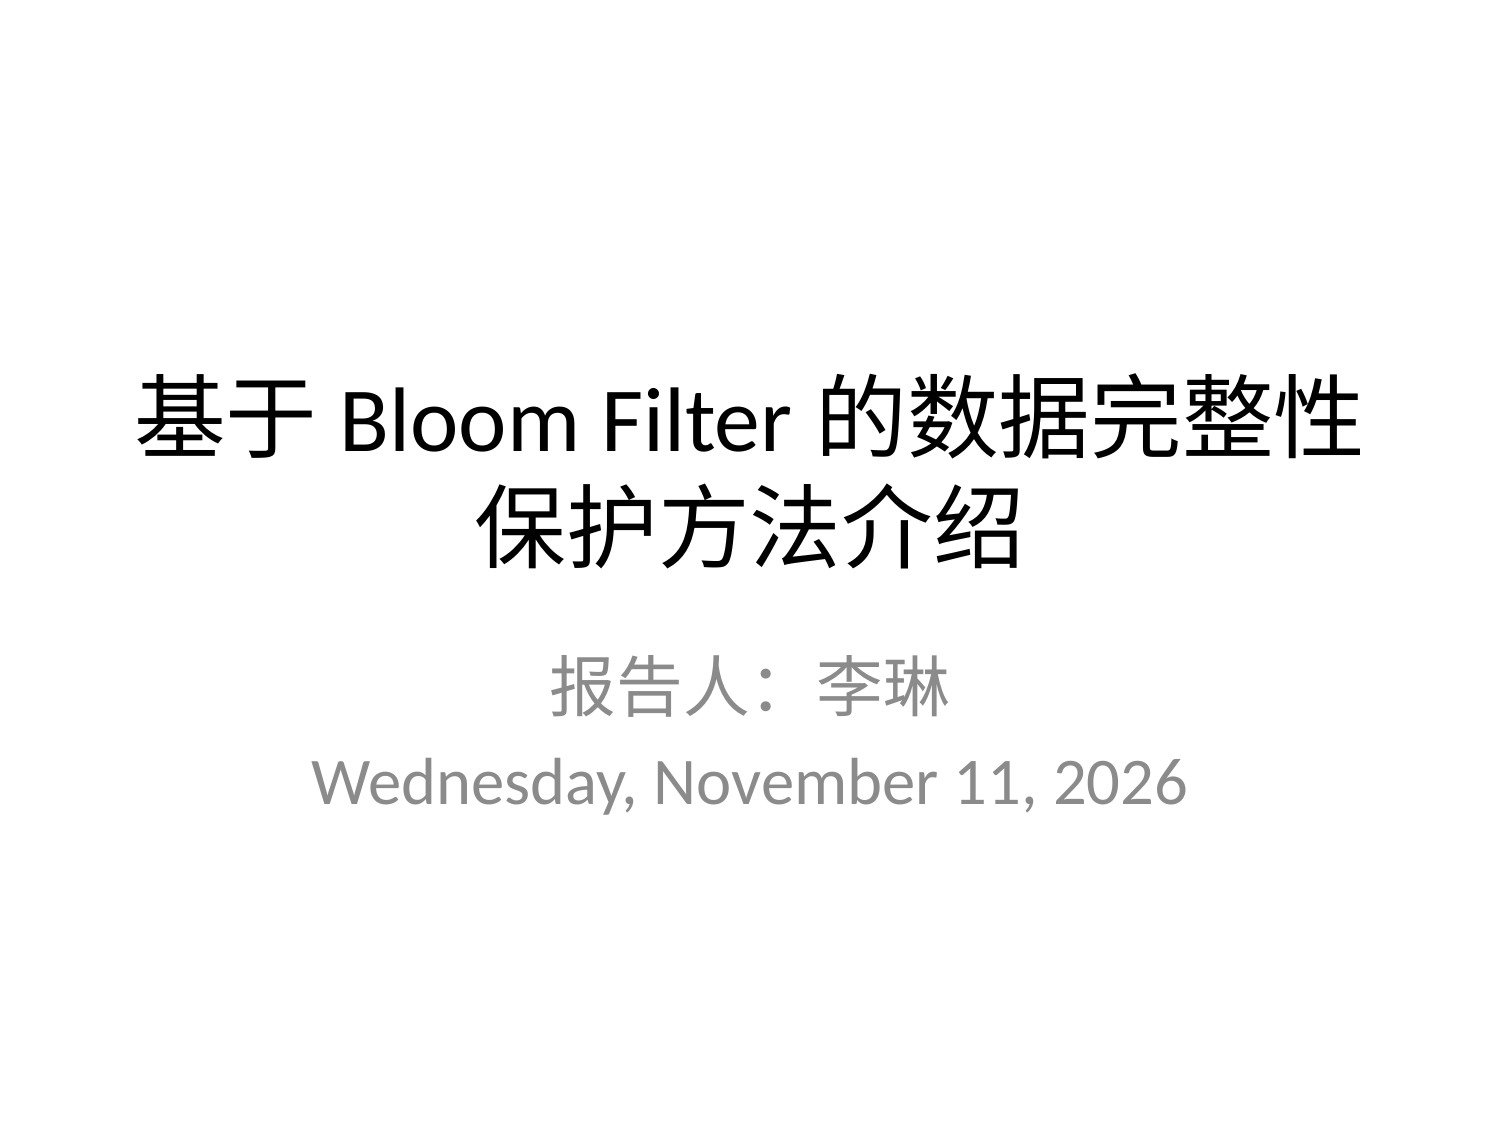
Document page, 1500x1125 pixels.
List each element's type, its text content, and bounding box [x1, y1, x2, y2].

title 基于Bloom Filter的数据完整性保护方法介绍 [112, 349, 1388, 591]
subtitle 报告人：李琳 2012年10月29日 [225, 637, 1275, 925]
